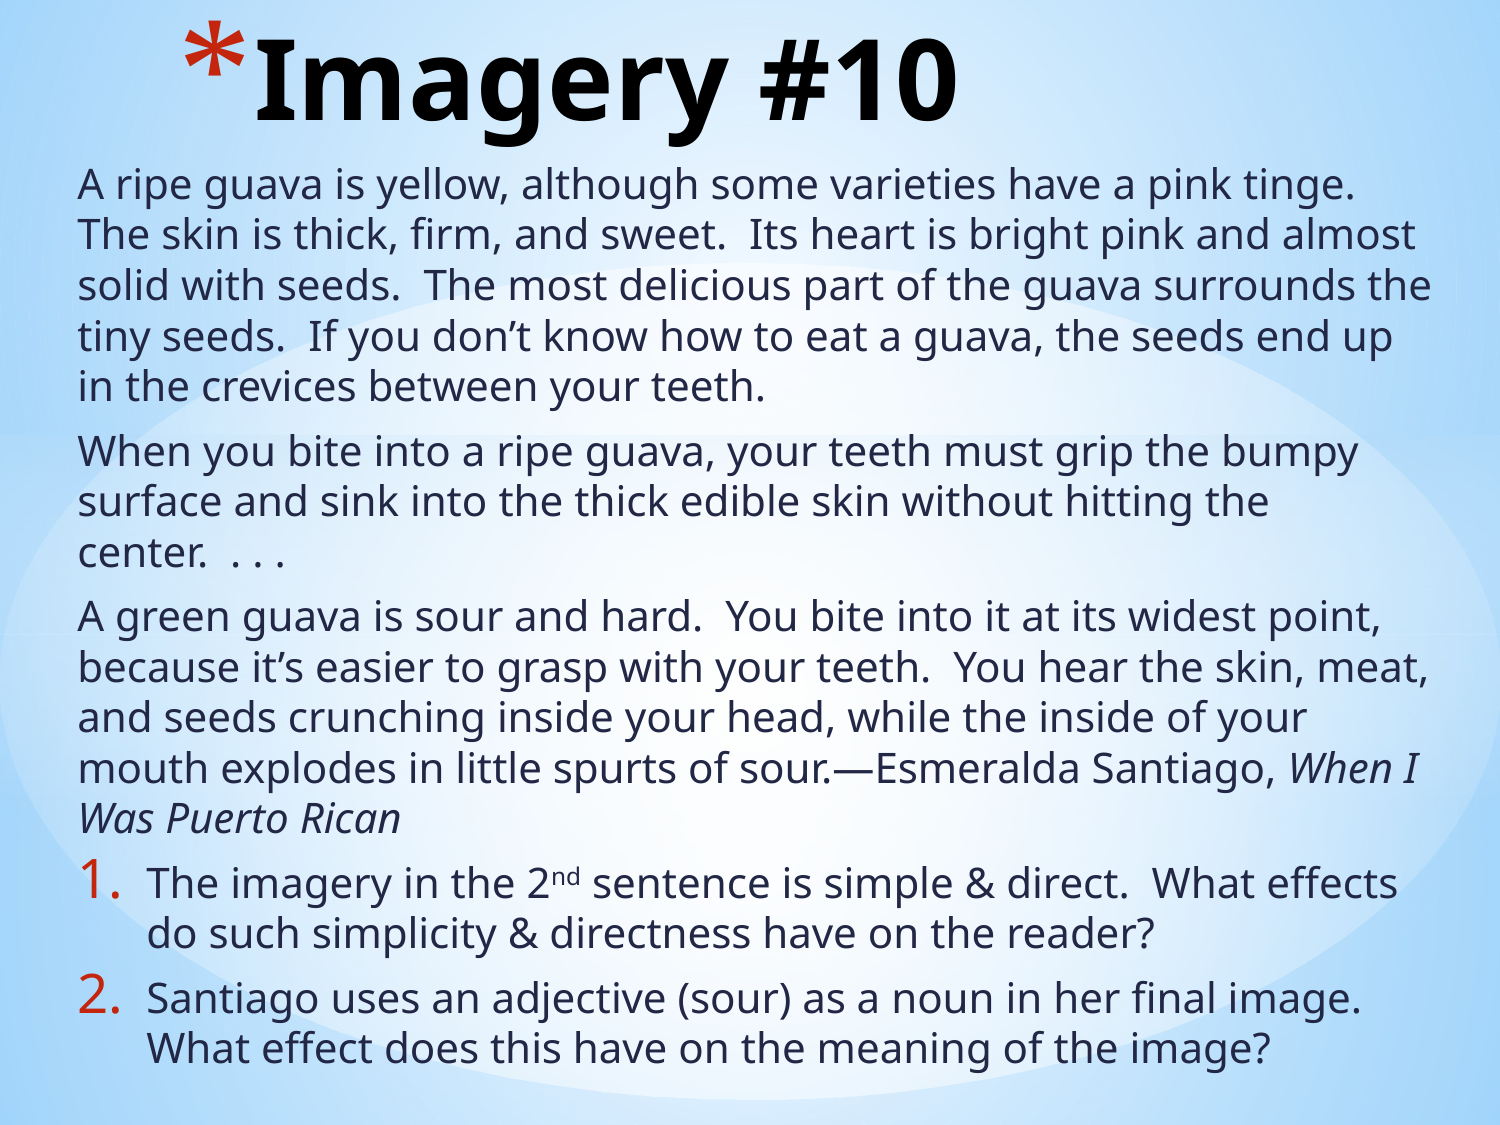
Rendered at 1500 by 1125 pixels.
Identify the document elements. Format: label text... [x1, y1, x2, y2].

subtitle A ripe guava is yellow, although some varieties have a pink tinge. The skin is thick, firm, and sweet. Its heart is bright pink and almost solid with seeds. The most delicious part of the guava surrounds the tiny seeds. If you don’t know how to eat a guava, the seeds end up in the crevices between your teeth. When you bite into a ripe guava, your teeth must grip the bumpy surface and sink into the thick edible skin without hitting the center. . . . A green guava is sour and hard. You bite into it at its widest point, because it’s easier to grasp with your teeth. You hear the skin, meat, and seeds crunching inside your head, while the inside of your mouth explodes in little spurts of sour.—Esmeralda Santiago, When I Was Puerto Rican The imagery in the 2nd sentence is simple & direct. What effects do such simplicity & directness have on the reader? Santiago uses an adjective (sour) as a noun in her final image. What effect does this have on the meaning of the image? [62, 149, 1450, 1088]
title Imagery #10 [134, 0, 1312, 205]
